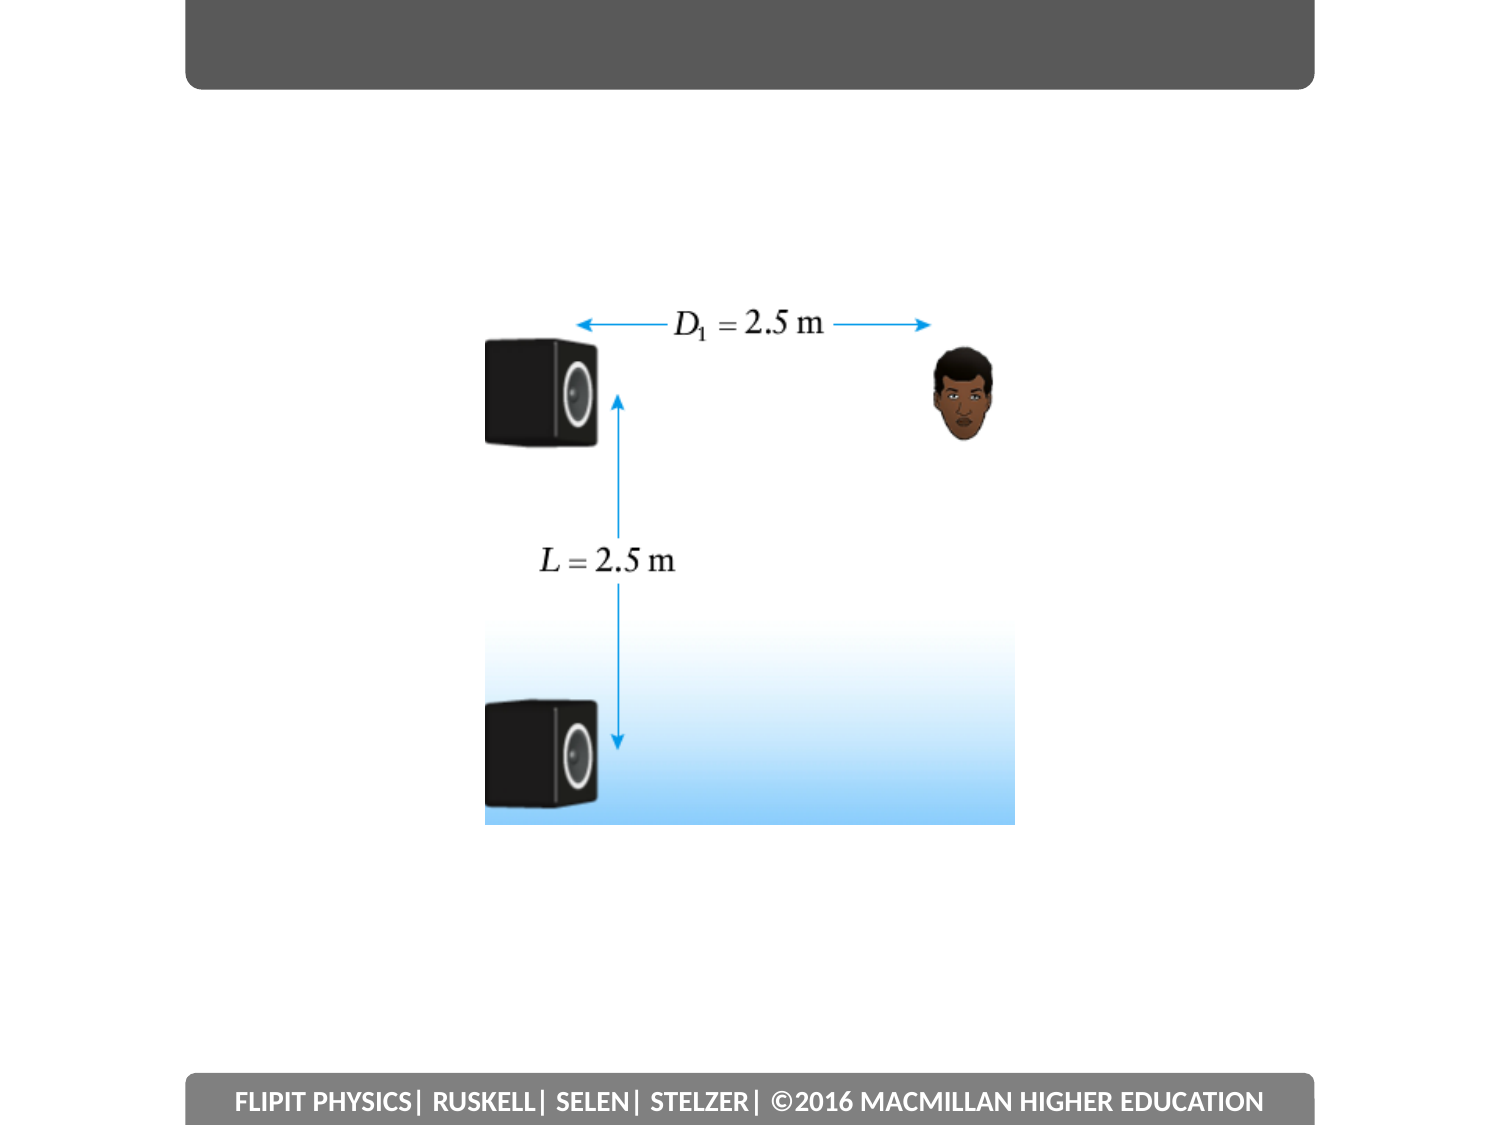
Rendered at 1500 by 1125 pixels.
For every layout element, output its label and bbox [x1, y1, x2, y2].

text_box [185, 0, 1315, 90]
text_box [187, 1074, 1313, 1125]
picture [484, 299, 1016, 826]
